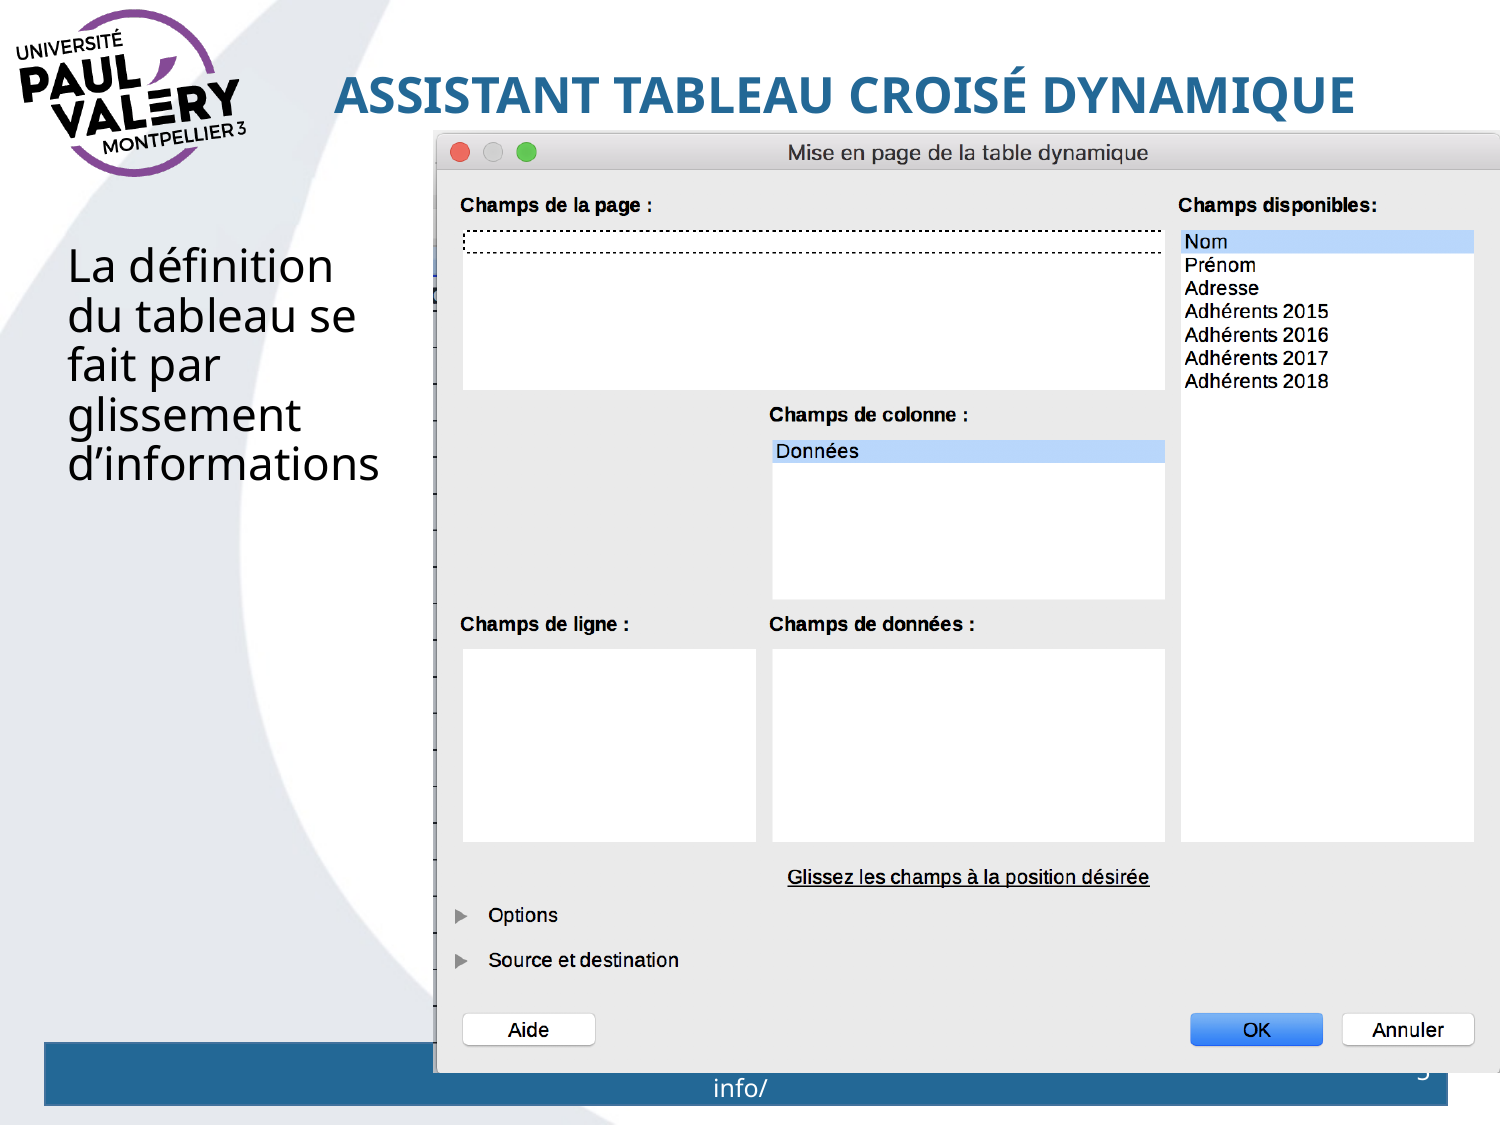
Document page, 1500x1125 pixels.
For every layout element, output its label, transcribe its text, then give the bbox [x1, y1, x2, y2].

list La définition du tableau se fait par glissement d’informations [52, 235, 409, 1016]
picture [0, 0, 1500, 1125]
title Assistant tableau croisé dynamique [319, 28, 1446, 168]
slide_number 5 [1107, 1073, 1446, 1103]
footer https://www.univ-montp3.fr/miap/ens/info/ [478, 1073, 1004, 1103]
